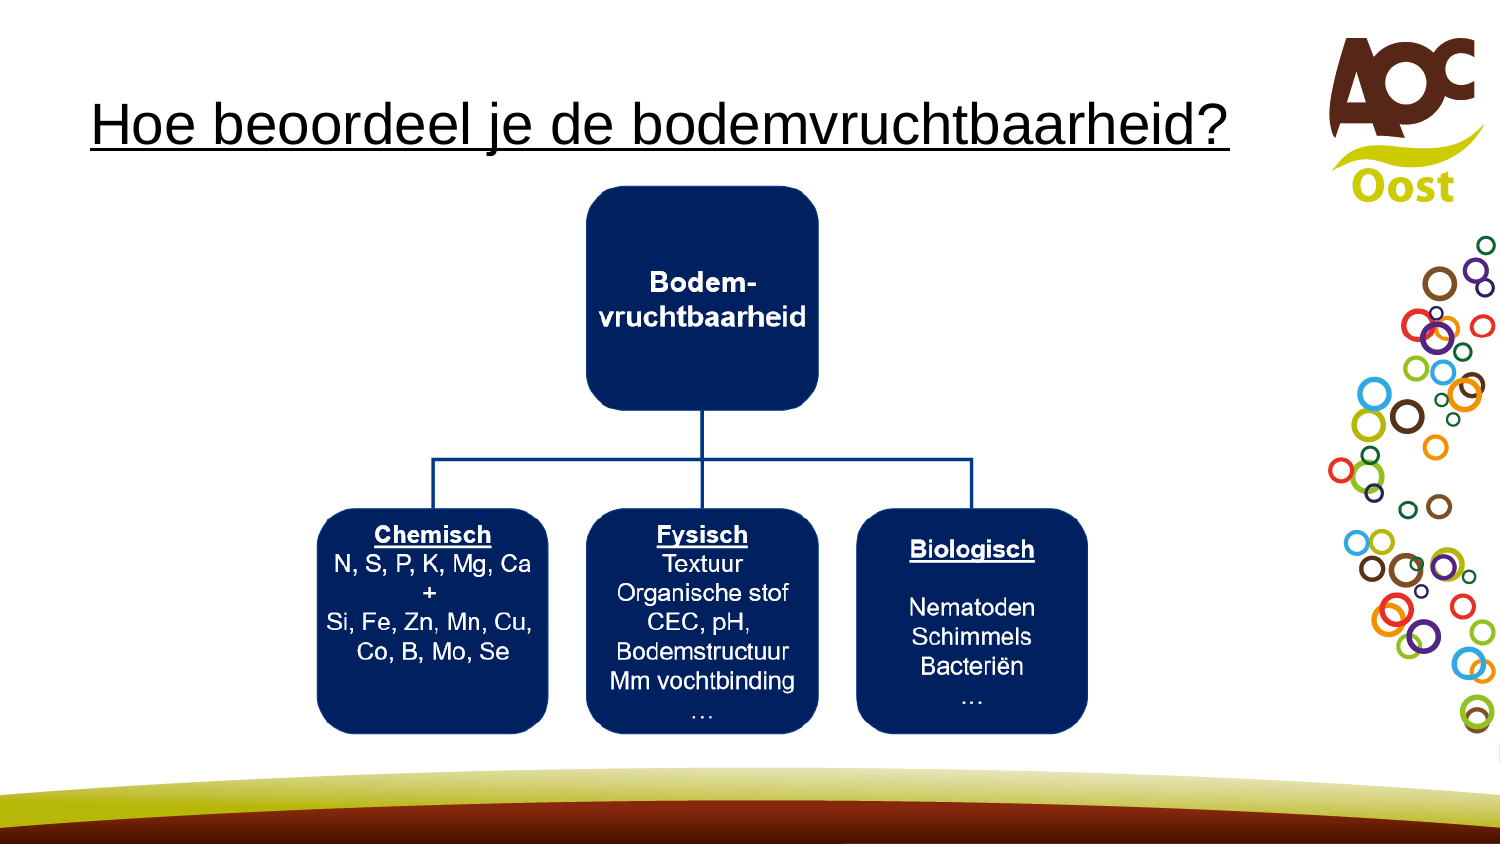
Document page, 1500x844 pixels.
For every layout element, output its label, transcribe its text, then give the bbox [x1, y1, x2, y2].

title Hoe beoordeel je de bodemvruchtbaarheid? [75, 33, 1425, 210]
picture [0, 0, 1500, 844]
